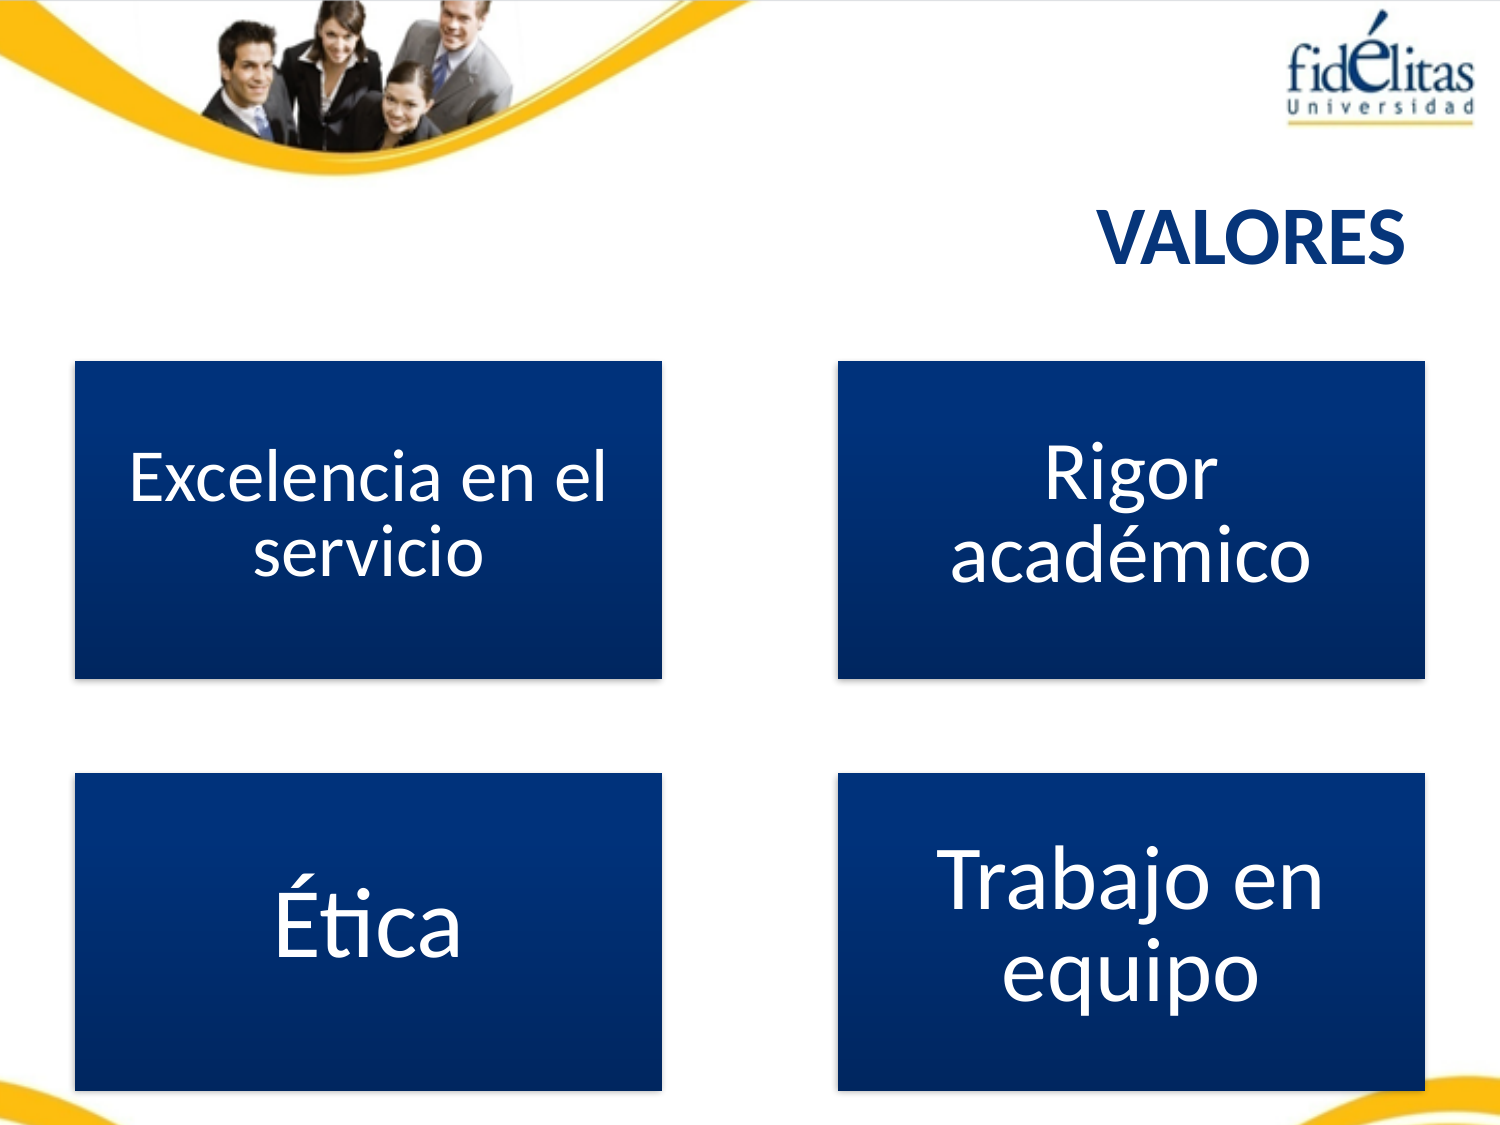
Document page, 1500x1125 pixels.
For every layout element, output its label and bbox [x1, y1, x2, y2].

picture [0, 0, 1500, 1125]
list [74, 361, 1426, 1048]
